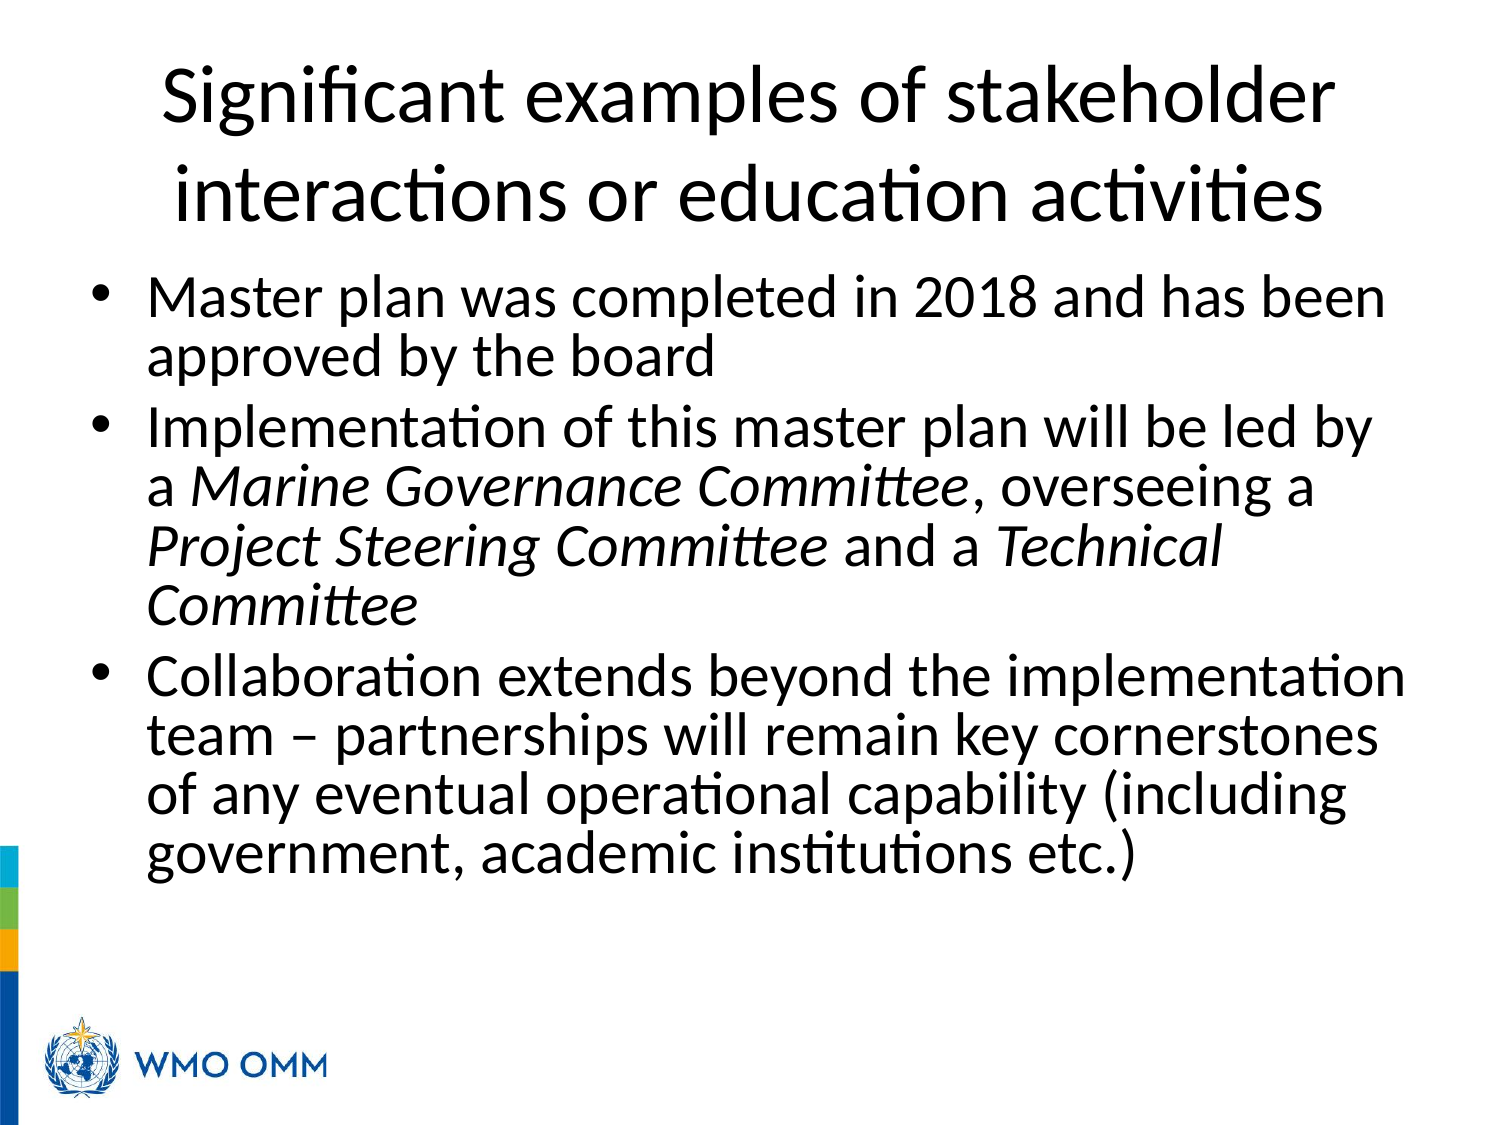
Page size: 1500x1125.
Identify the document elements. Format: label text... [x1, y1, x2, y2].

list Master plan was completed in 2018 and has been approved by the board Implementation of this master plan will be led by a Marine Governance Committee, overseeing a Project Steering Committee and a Technical Committee Collaboration extends beyond the implementation team – partnerships will remain key cornerstones of any eventual operational capability (including government, academic institutions etc.) [75, 262, 1425, 1005]
picture [0, 845, 327, 1125]
title Significant examples of stakeholder interactions or education activities [75, 45, 1425, 233]
